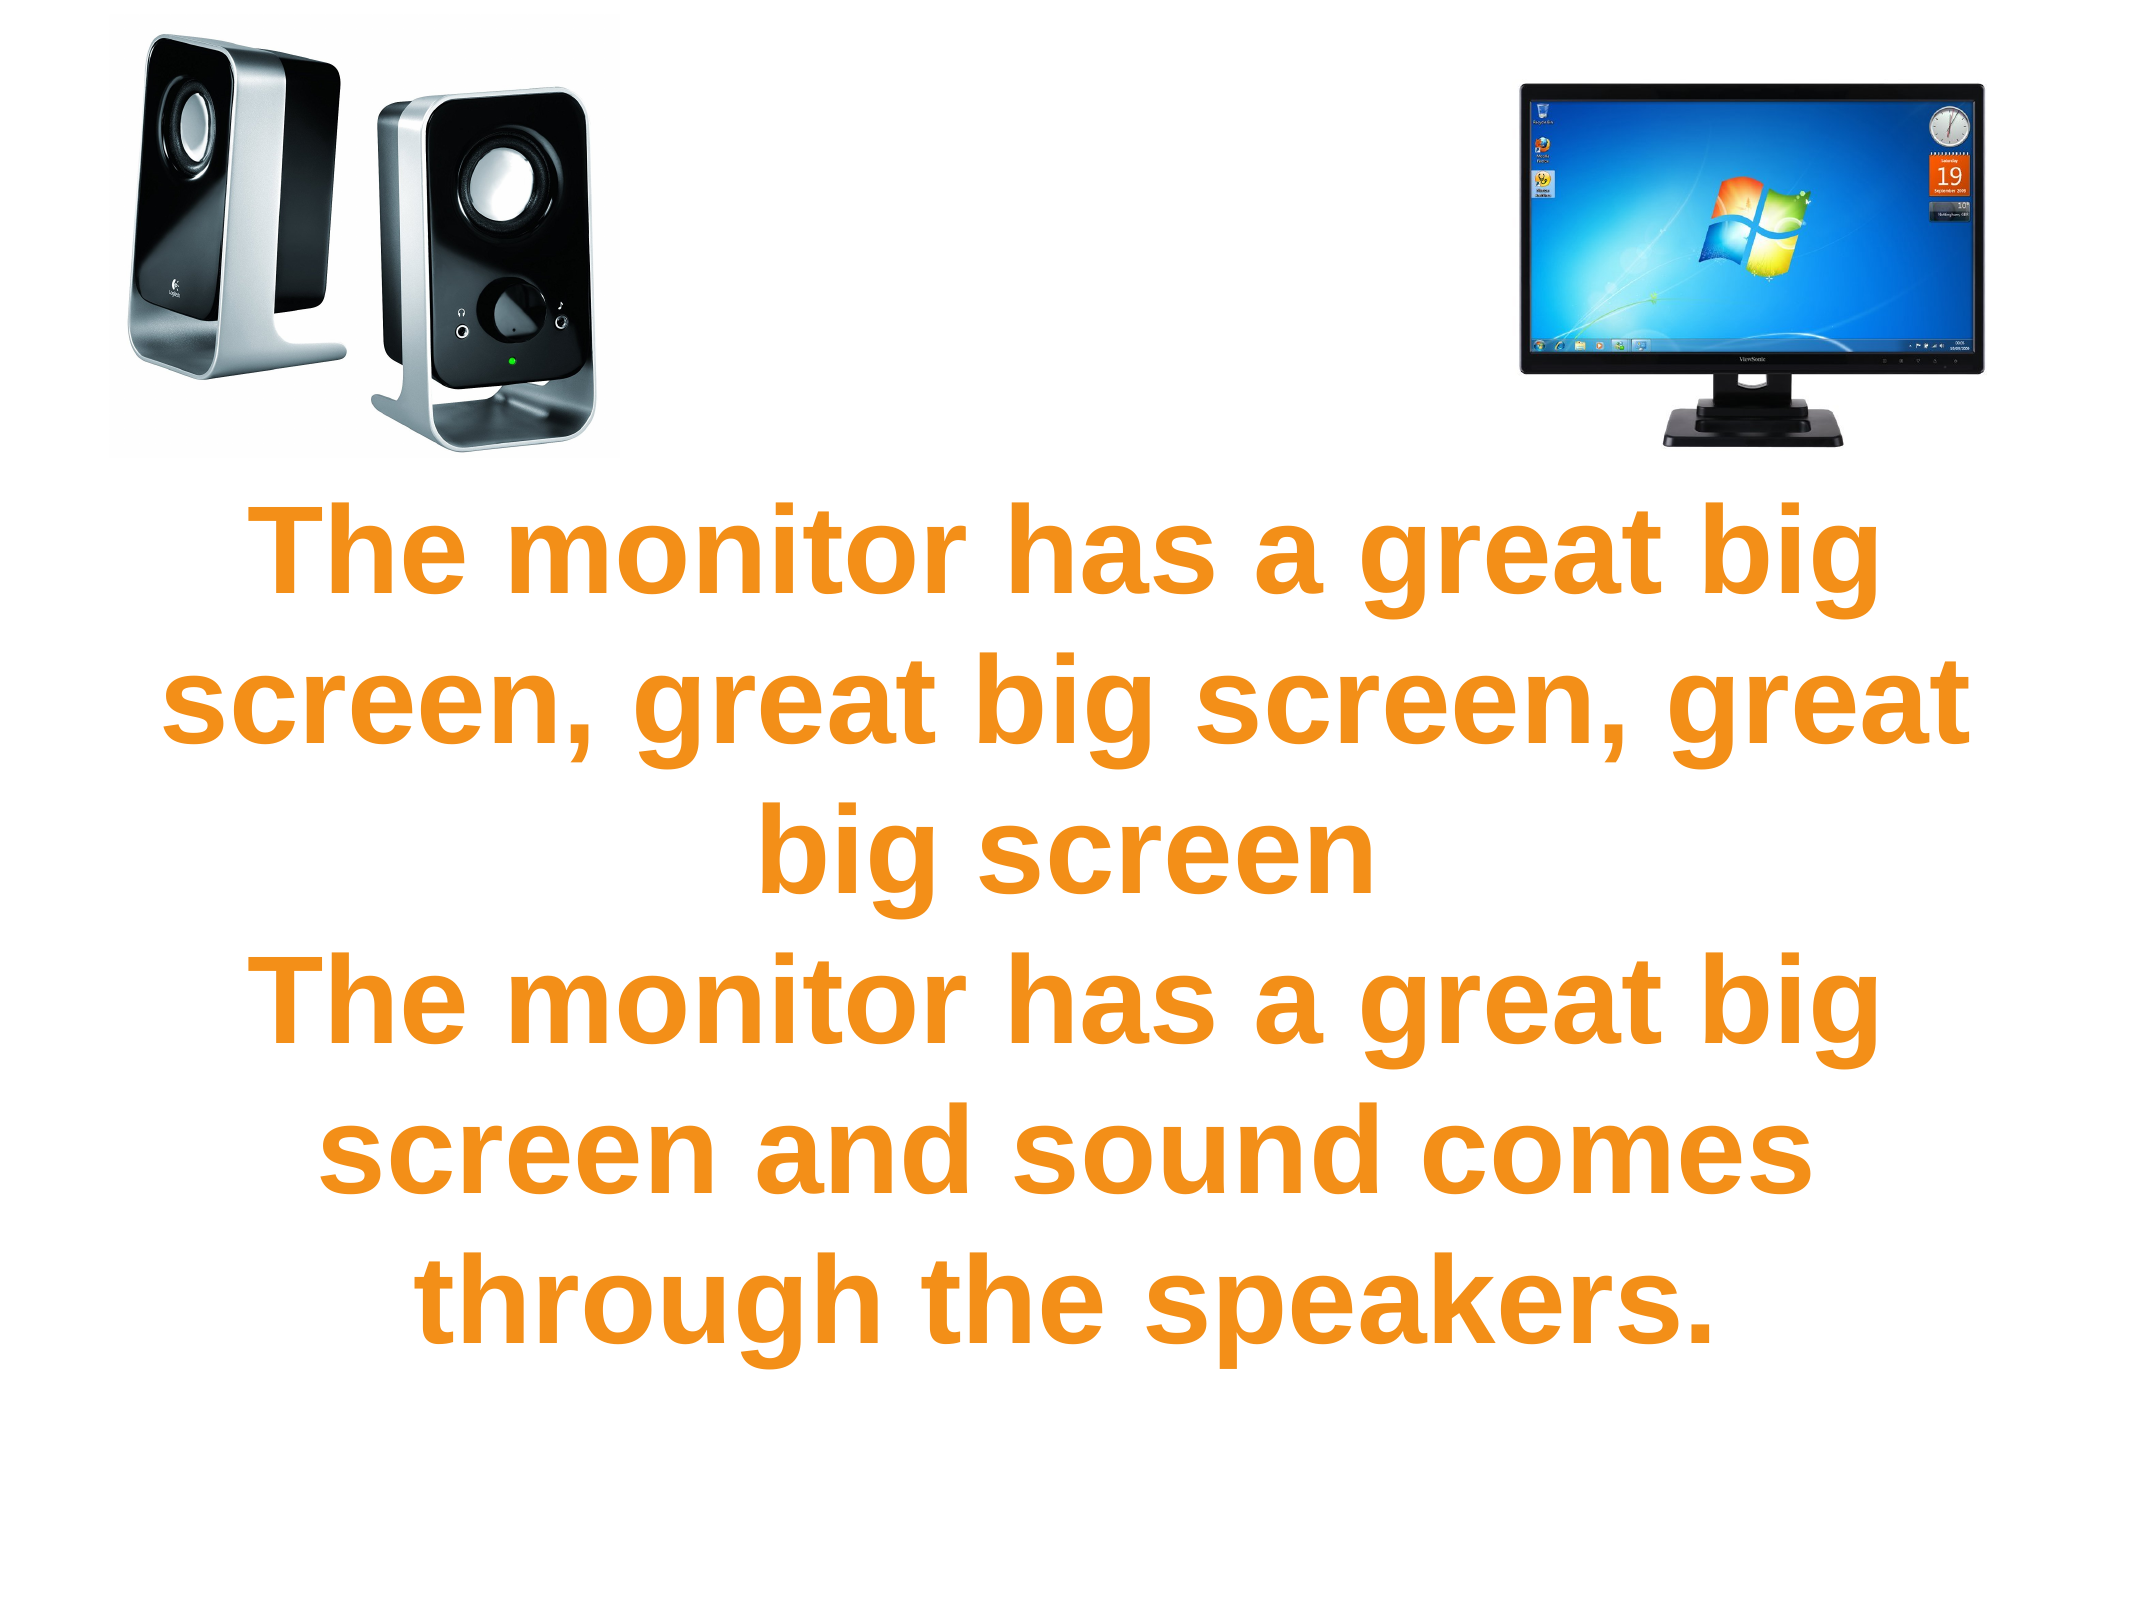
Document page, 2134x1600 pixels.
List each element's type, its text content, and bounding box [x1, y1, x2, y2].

picture [109, 14, 621, 458]
picture [1443, 59, 2061, 471]
text_box The monitor has a great big screen, great big screen, great big screen The monitor has a great big screen and sound comes through the speakers. [70, 460, 2064, 1377]
